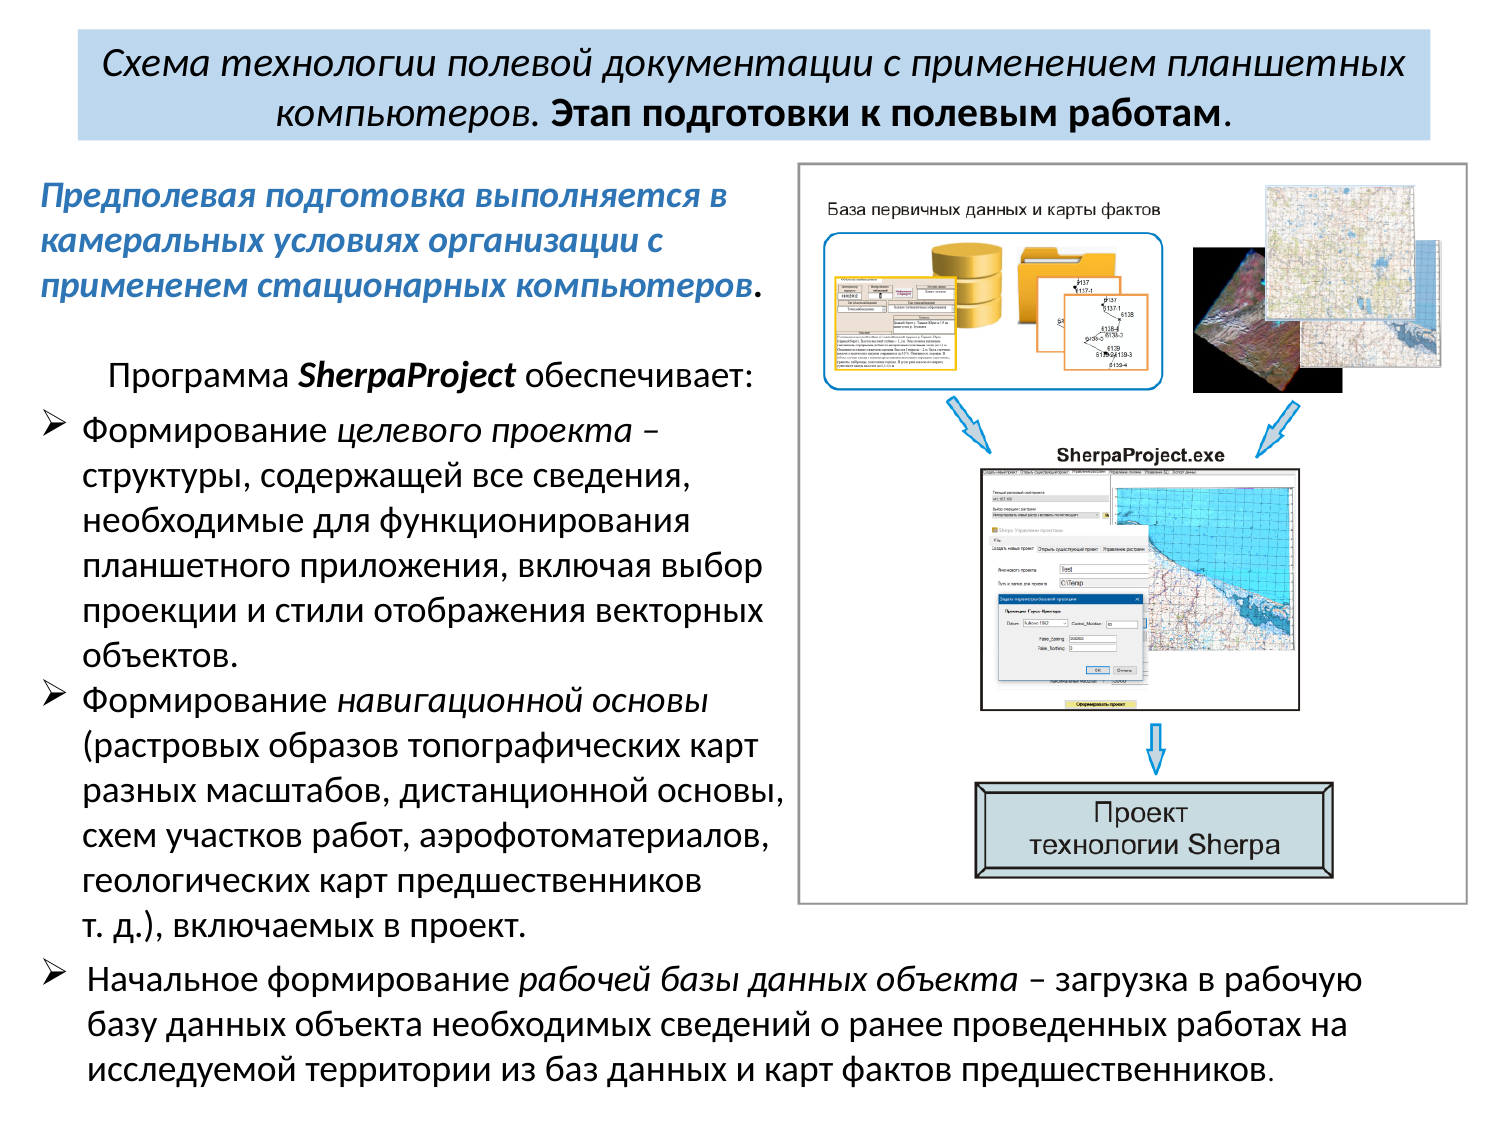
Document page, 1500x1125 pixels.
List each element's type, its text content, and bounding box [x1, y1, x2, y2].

text_box Начальное формирование рабочей базы данных объекта – загрузка в рабочую базу данных объекта необходимых сведений о ранее проведенных работах на исследуемой территории из баз данных и карт фактов предшественников. [25, 946, 1431, 1097]
text_box Предполевая подготовка выполняется в камеральных условиях организации с примененем стационарных компьютеров. Программа SherpaProject обеспечивает: Формирование целевого проекта – структуры, содержащей все сведения, необходимые для функционирования планшетного приложения, включая выбор проекции и стили отображения векторных объектов. Формирование навигационной основы (растровых образов топографических карт разных масштабов, дистанционной основы, схем участков работ, аэрофотоматериалов, геологических карт предшественников и т. д.), включаемых в проект. [25, 162, 835, 946]
picture [797, 162, 1468, 905]
text_box Схема технологии полевой документации с применением планшетных компьютеров. Этап подготовки к полевым работам. [77, 29, 1431, 141]
